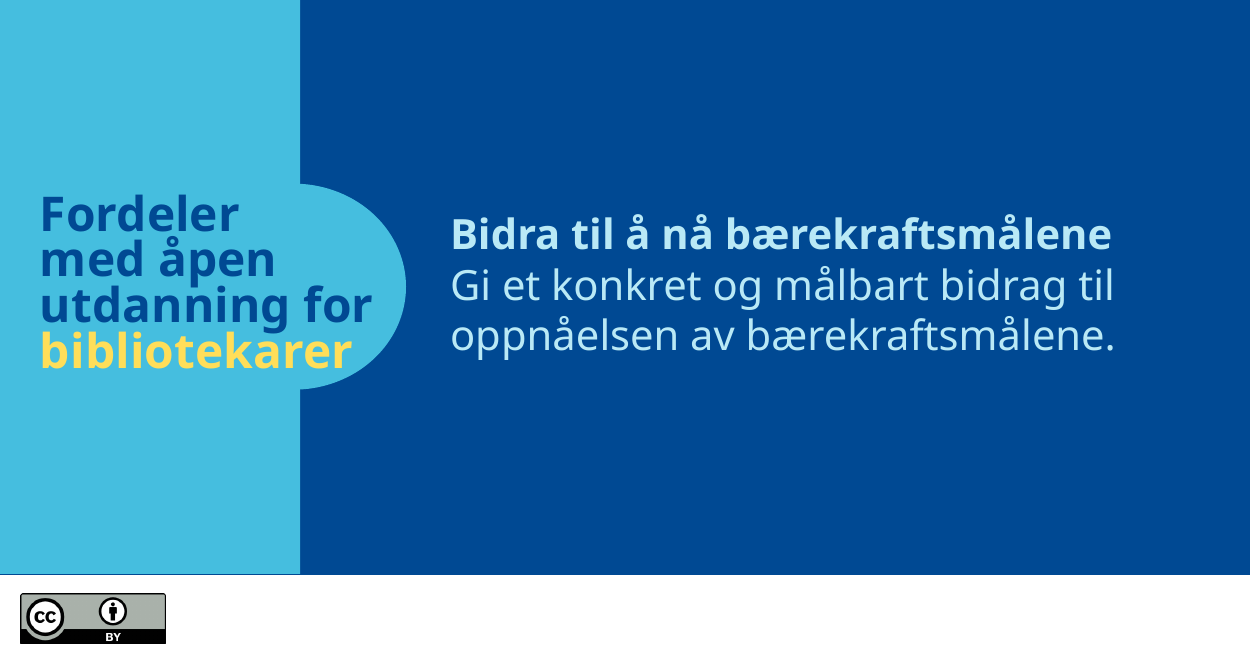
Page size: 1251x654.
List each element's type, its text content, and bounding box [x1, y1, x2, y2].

text_box Bidra til å nå bærekraftsmålene Gi et konkret og målbart bidrag til oppnåelsen av bærekraftsmålene. [437, 196, 1200, 371]
text_box [0, 582, 1250, 654]
text_box Fordeler med åpen utdanning for bibliotekarer [24, 179, 420, 393]
text_box [0, 0, 301, 574]
picture [20, 592, 166, 645]
